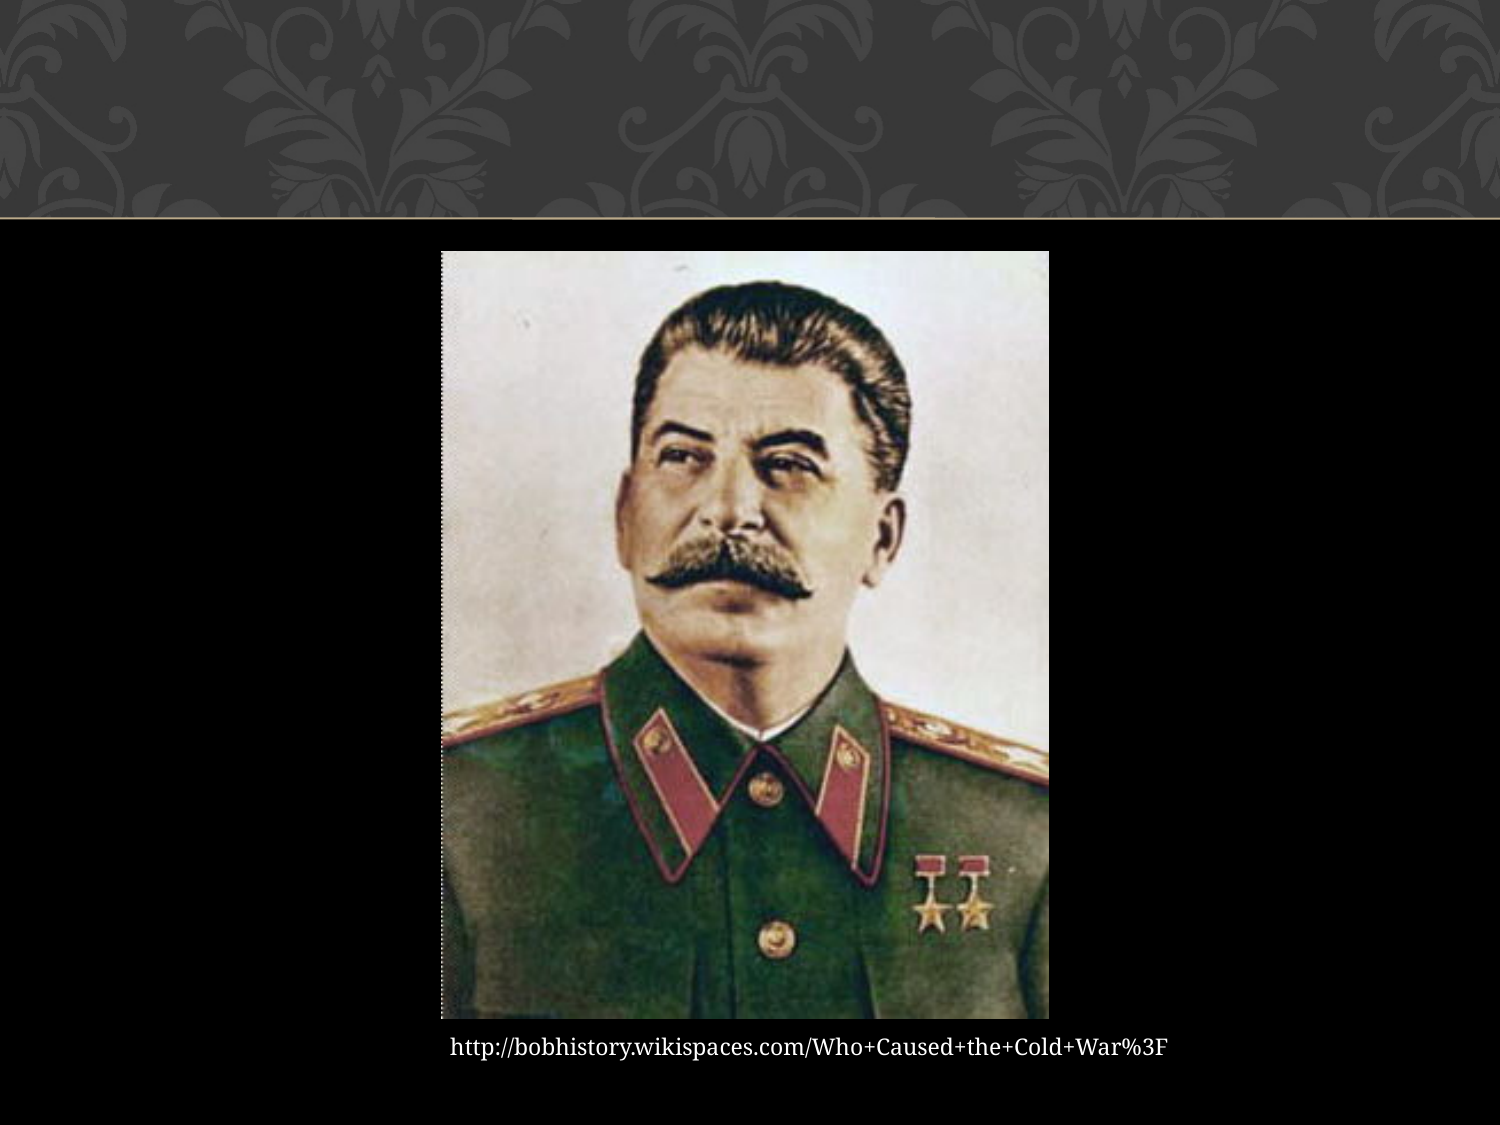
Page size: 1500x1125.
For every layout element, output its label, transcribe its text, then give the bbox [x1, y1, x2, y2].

picture [441, 251, 1049, 1019]
text_box http://bobhistory.wikispaces.com/Who+Caused+the+Cold+War%3F [435, 1025, 1186, 1068]
